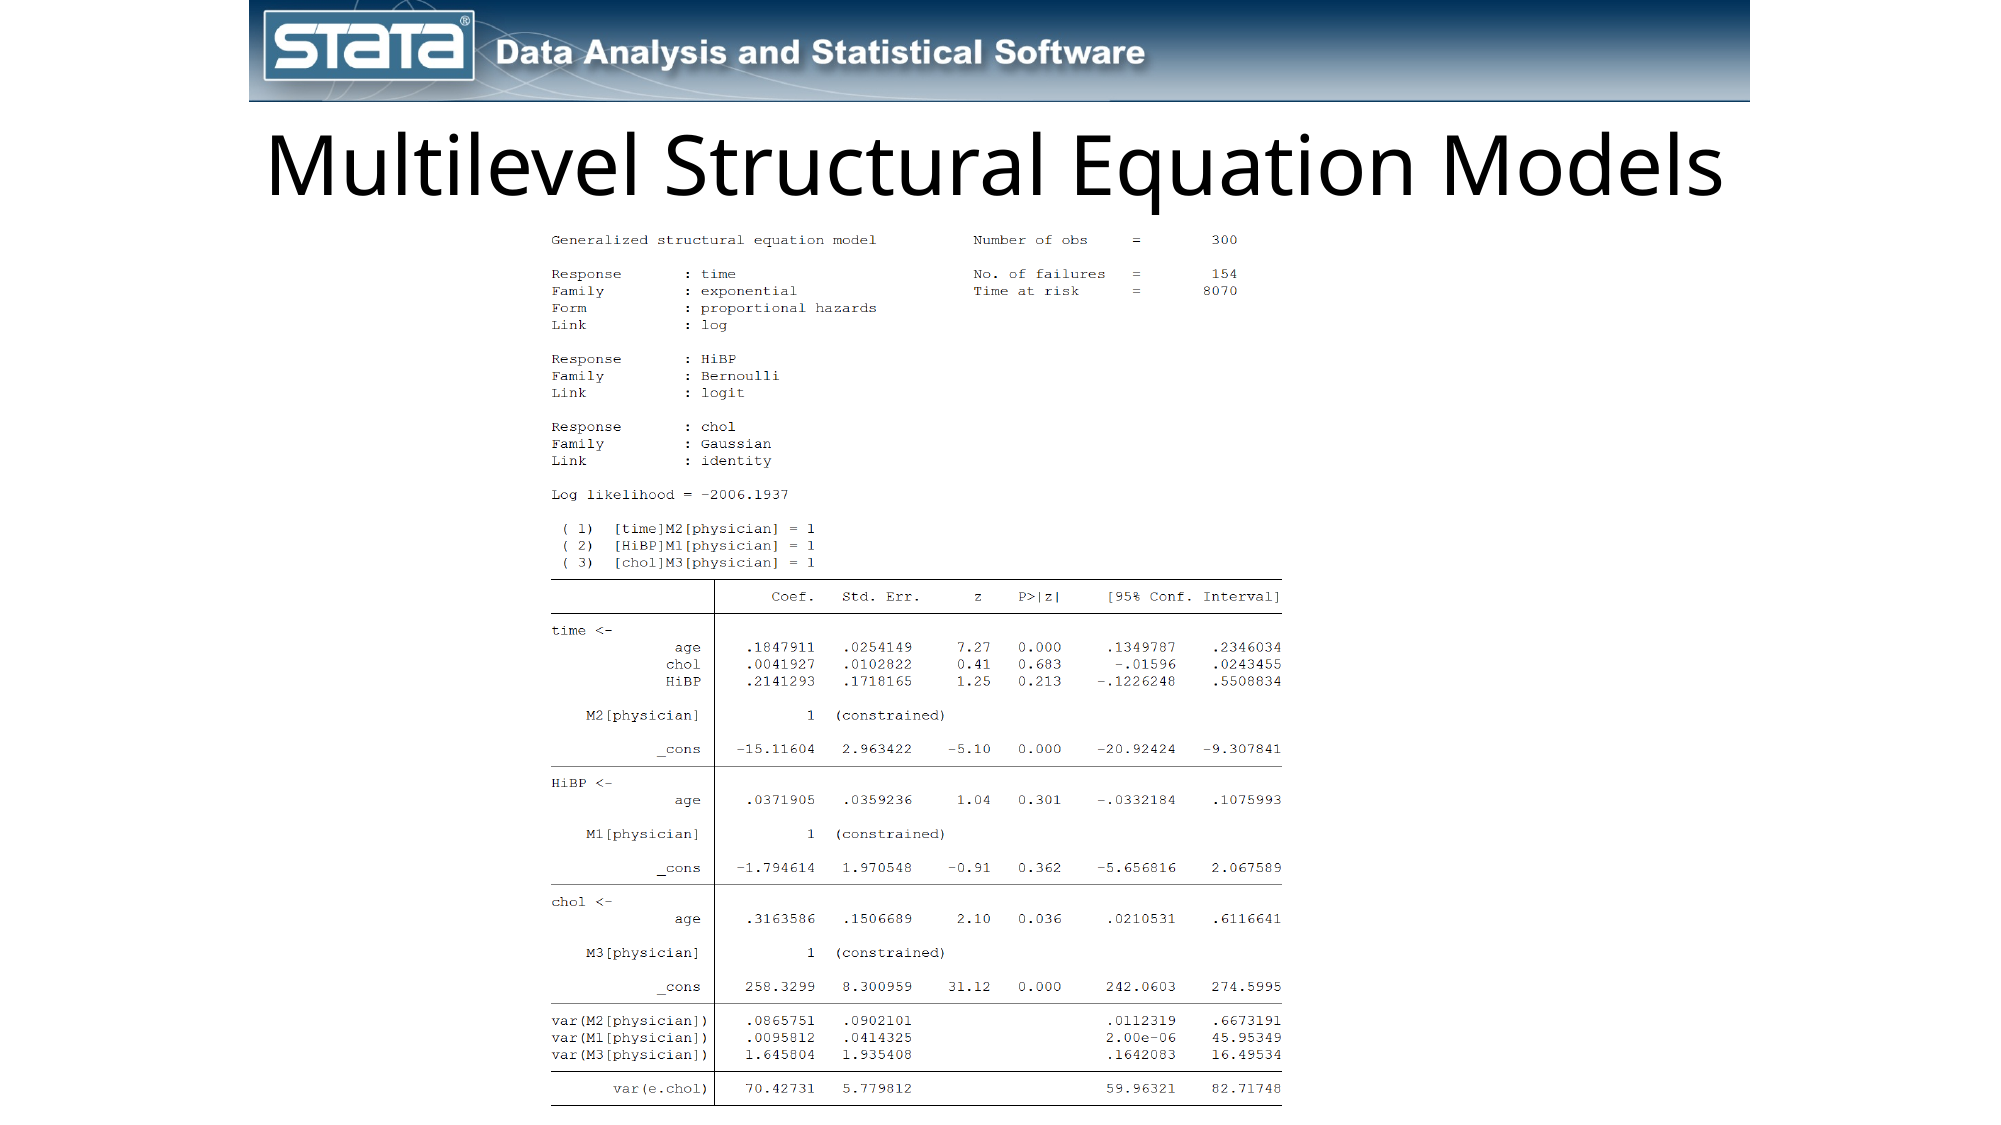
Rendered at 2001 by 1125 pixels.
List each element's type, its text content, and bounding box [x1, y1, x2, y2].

picture [549, 232, 1313, 1125]
picture [249, 0, 1750, 102]
title Multilevel Structural Equation Models [249, 102, 1750, 238]
